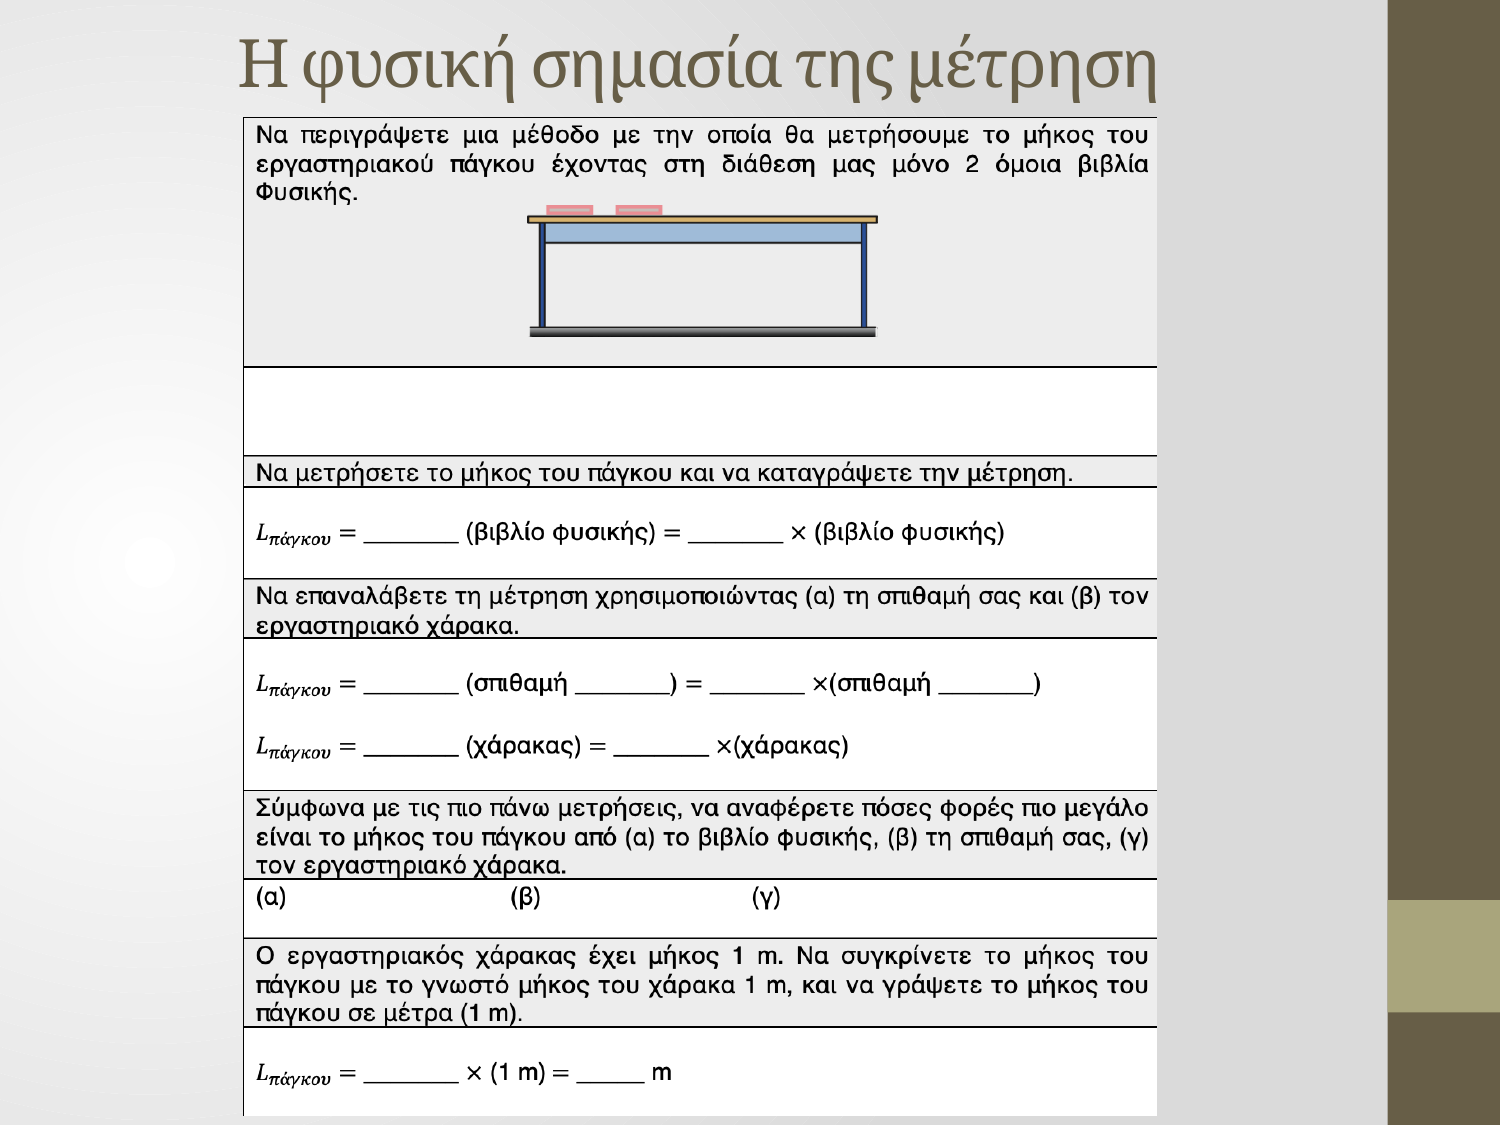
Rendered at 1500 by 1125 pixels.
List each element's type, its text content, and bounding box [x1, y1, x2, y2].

title Η φυσική σημασία της μέτρηση [75, 15, 1325, 107]
picture [242, 116, 1158, 1117]
